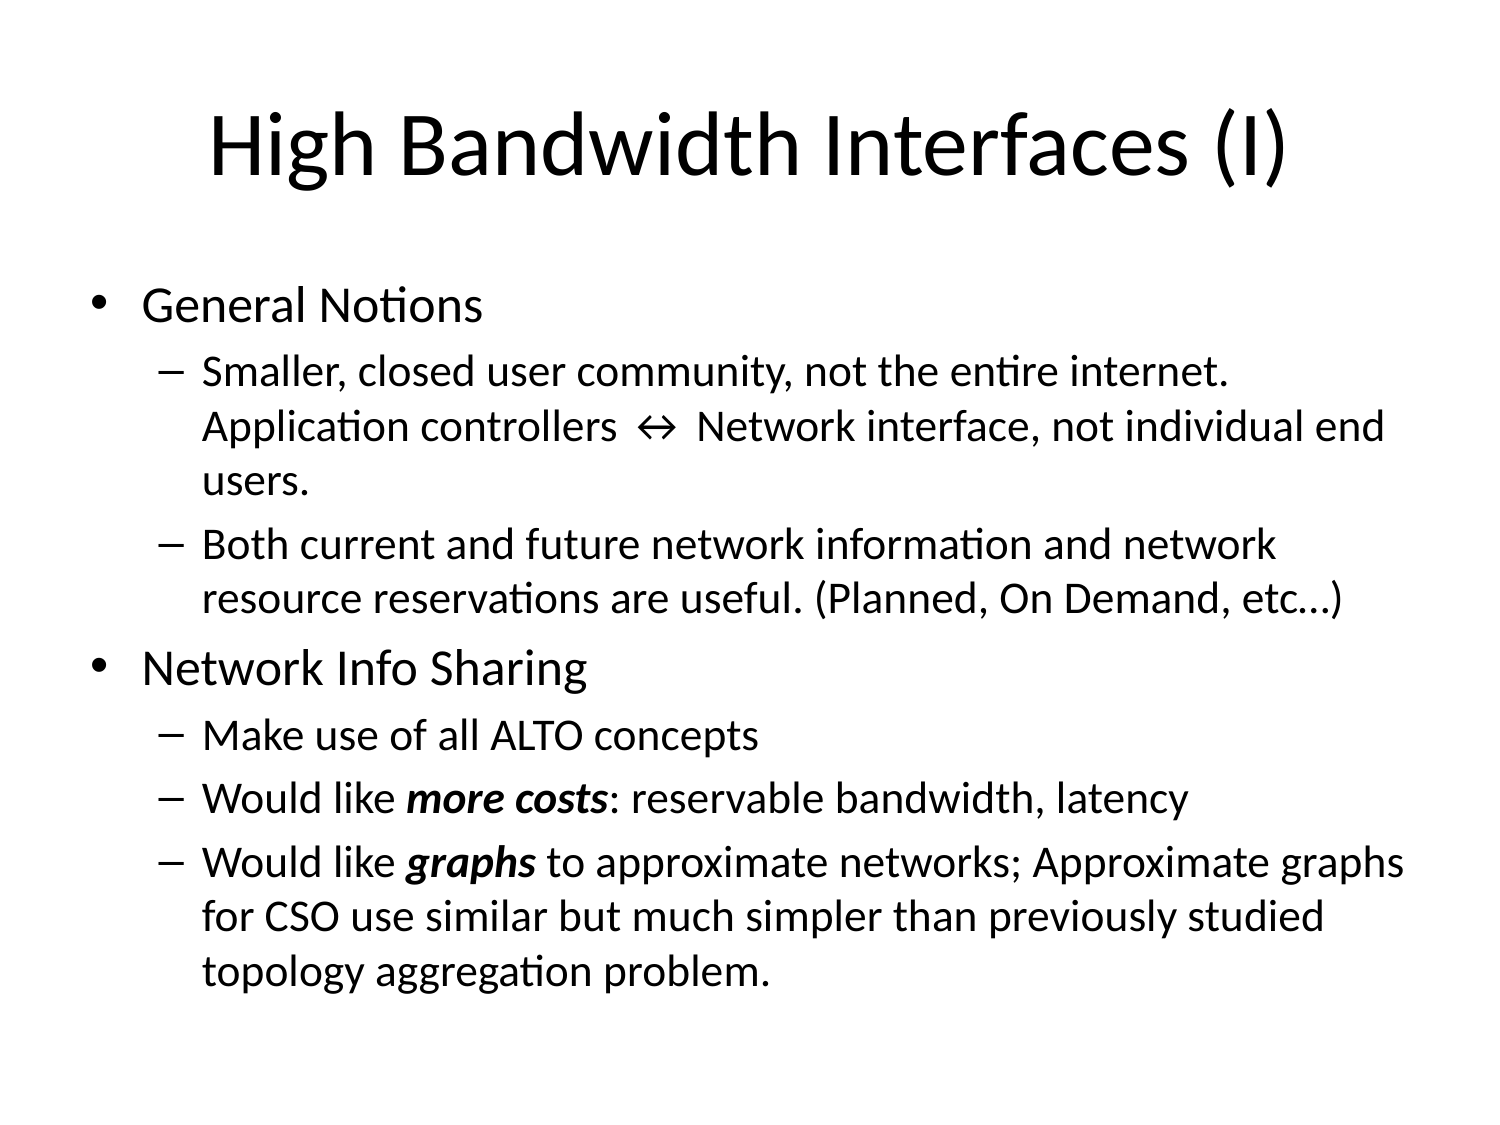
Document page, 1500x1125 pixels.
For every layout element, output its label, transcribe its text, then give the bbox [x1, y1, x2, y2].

list General Notions Smaller, closed user community, not the entire internet. Application controllers ↔ Network interface, not individual end users. Both current and future network information and network resource reservations are useful. (Planned, On Demand, etc…) Network Info Sharing Make use of all ALTO concepts Would like more costs: reservable bandwidth, latency Would like graphs to approximate networks; Approximate graphs for CSO use similar but much simpler than previously studied topology aggregation problem. [75, 262, 1425, 1005]
title High Bandwidth Interfaces (I) [75, 45, 1425, 233]
